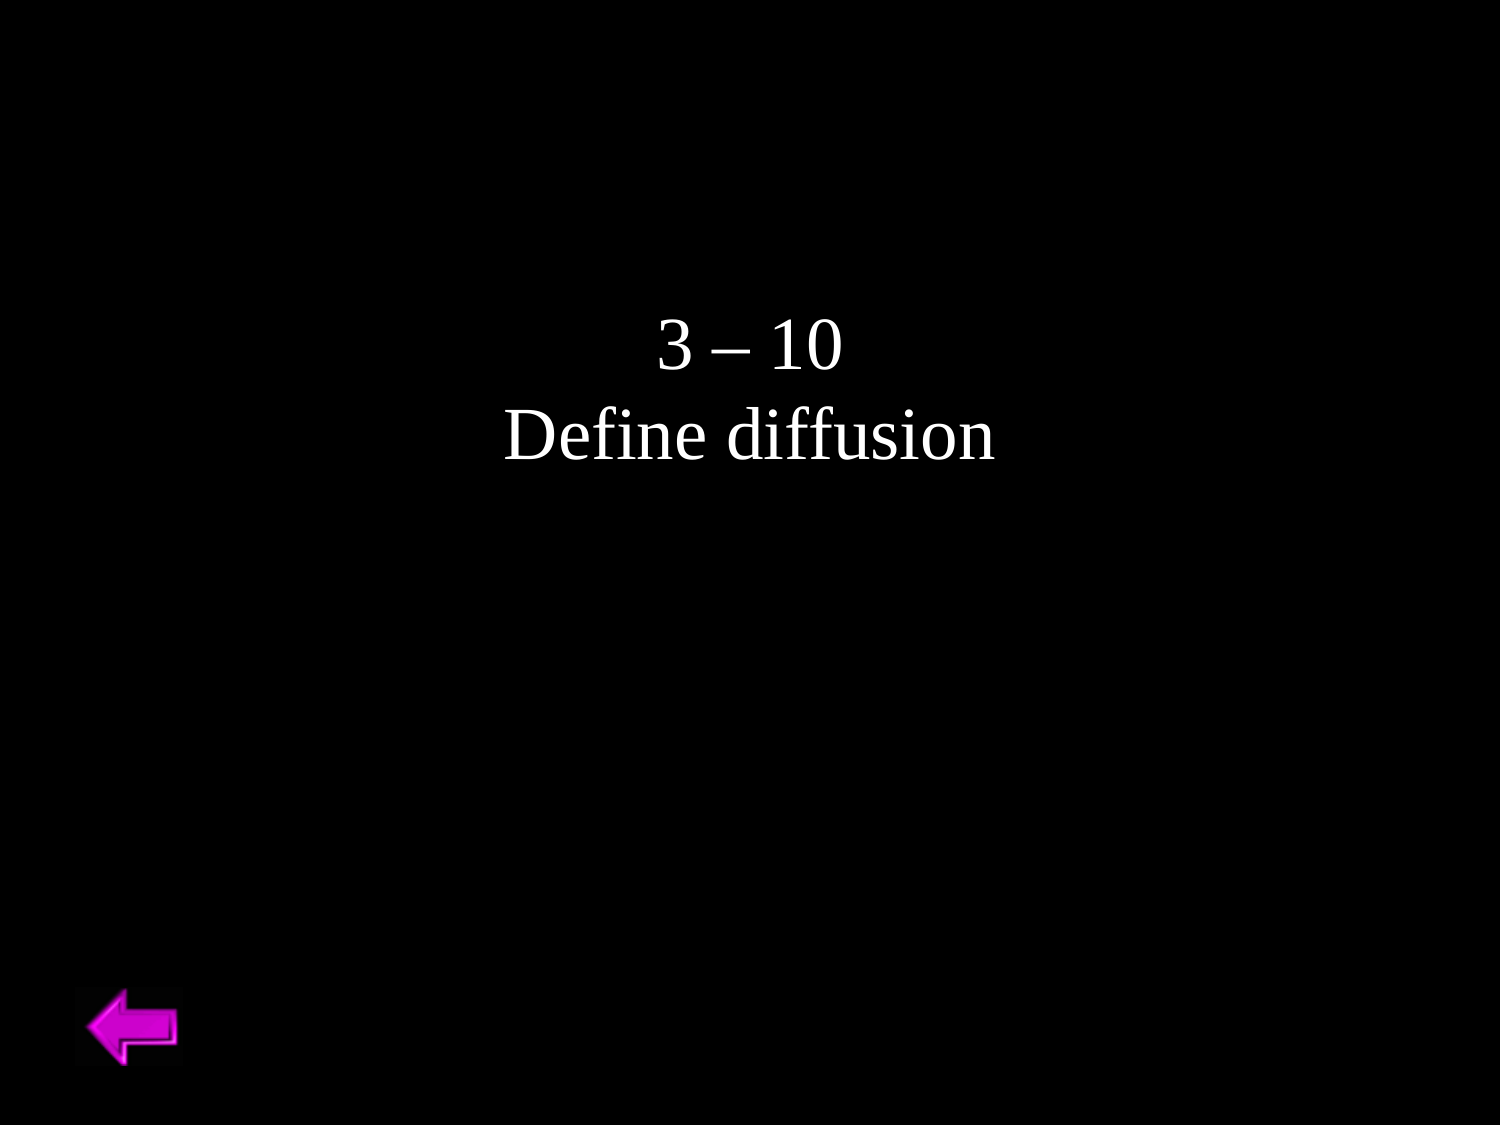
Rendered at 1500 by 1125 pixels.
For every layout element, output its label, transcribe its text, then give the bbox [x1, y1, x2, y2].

picture [74, 987, 183, 1066]
text_box 3 – 10 Define diffusion [12, 287, 1488, 483]
